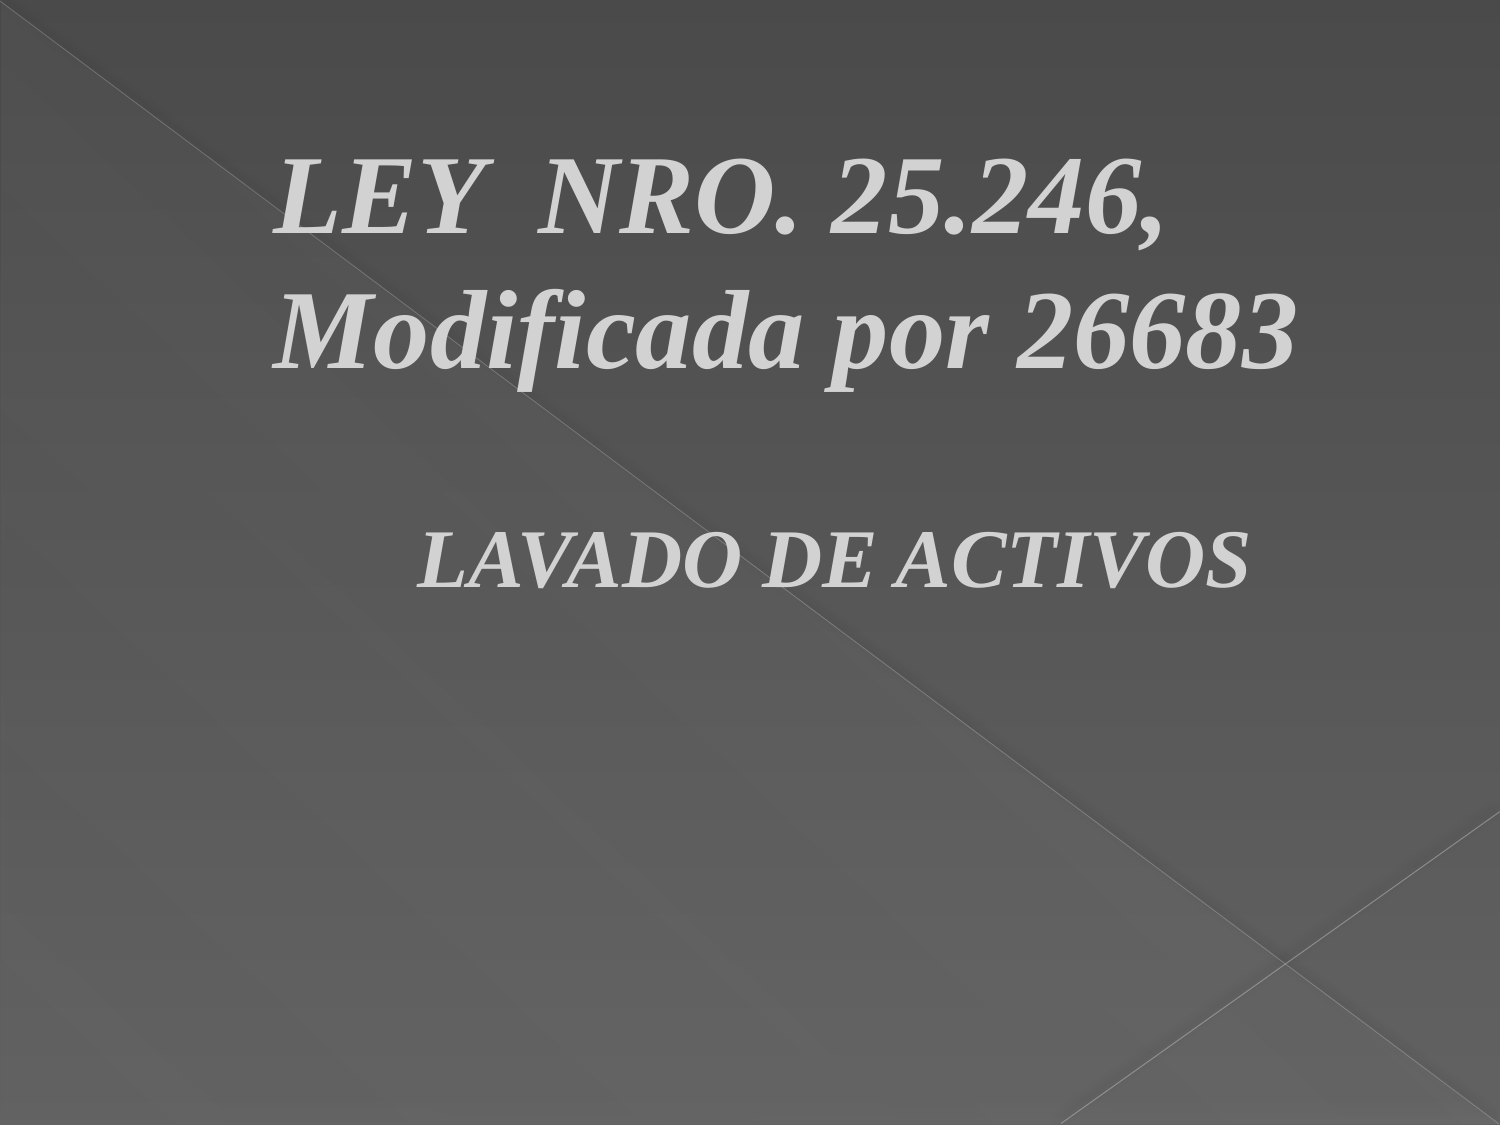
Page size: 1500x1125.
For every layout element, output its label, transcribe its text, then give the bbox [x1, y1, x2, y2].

text_box LEY NRO. 25.246, Modificada por 26683 [259, 113, 1314, 399]
text_box LAVADO DE ACTIVOS [278, 397, 1288, 612]
